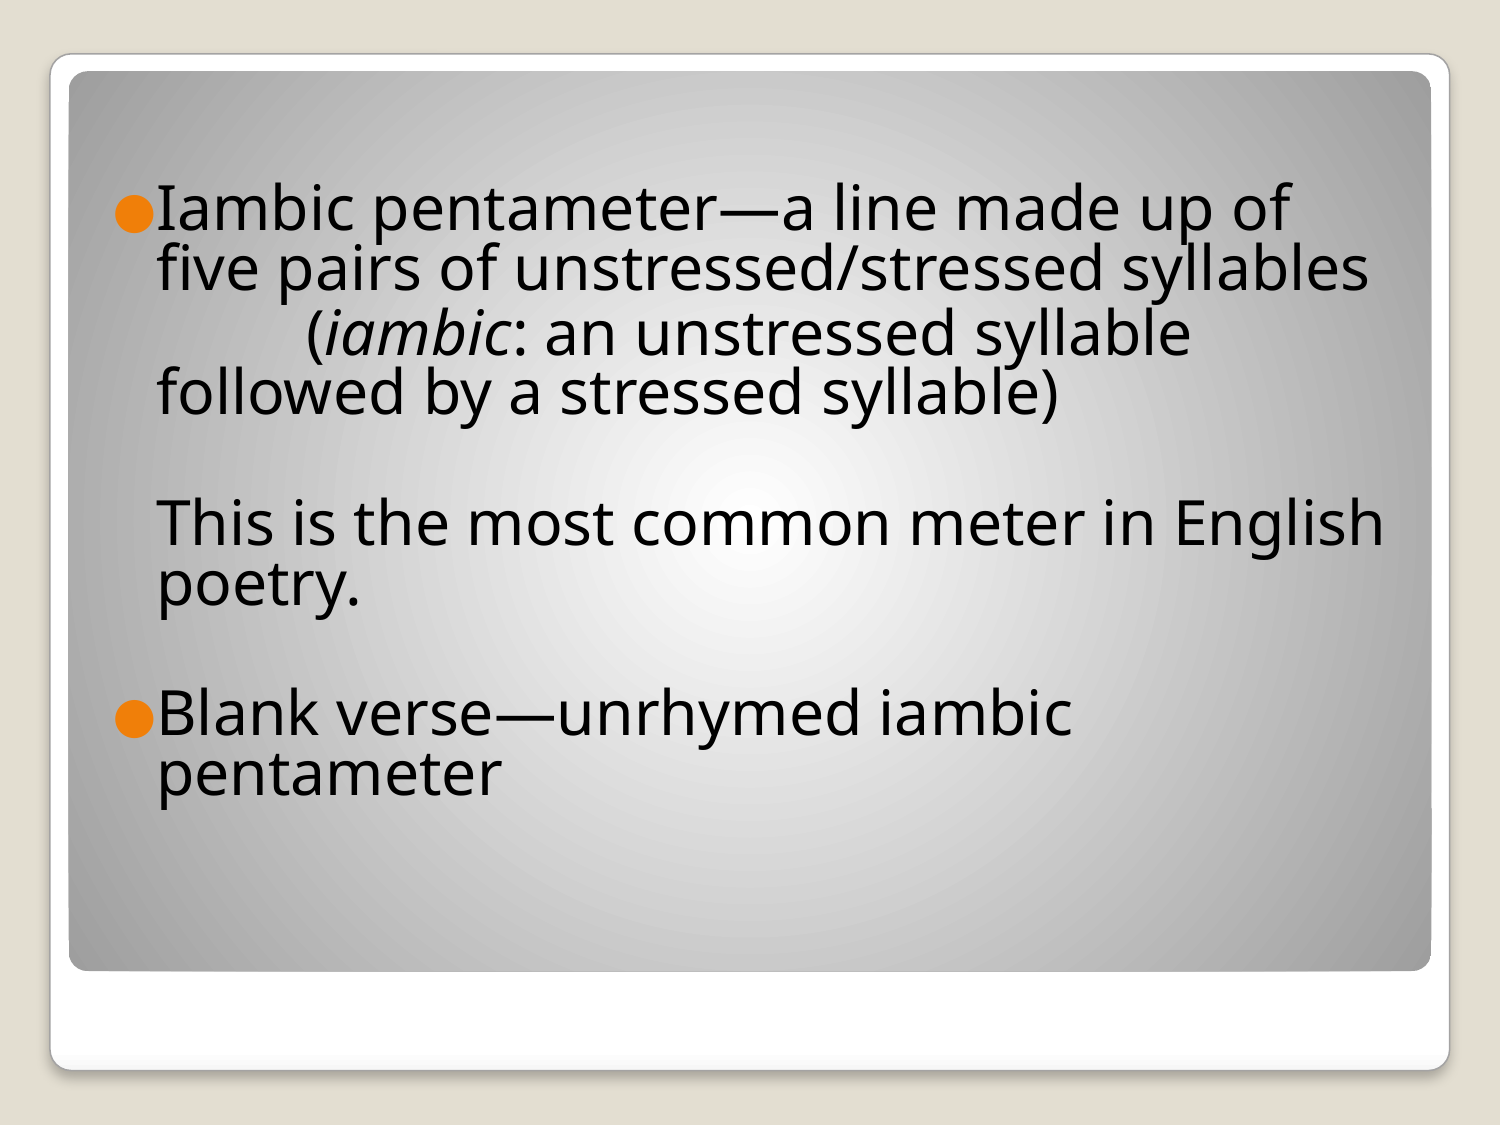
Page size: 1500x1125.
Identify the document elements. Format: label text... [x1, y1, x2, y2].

list Iambic pentameter—a line made up of five pairs of unstressed/stressed syllables (iambic: an unstressed syllable followed by a stressed syllable) This is the most common meter in English poetry. Blank verse—unrhymed iambic pentameter [82, 86, 1425, 905]
